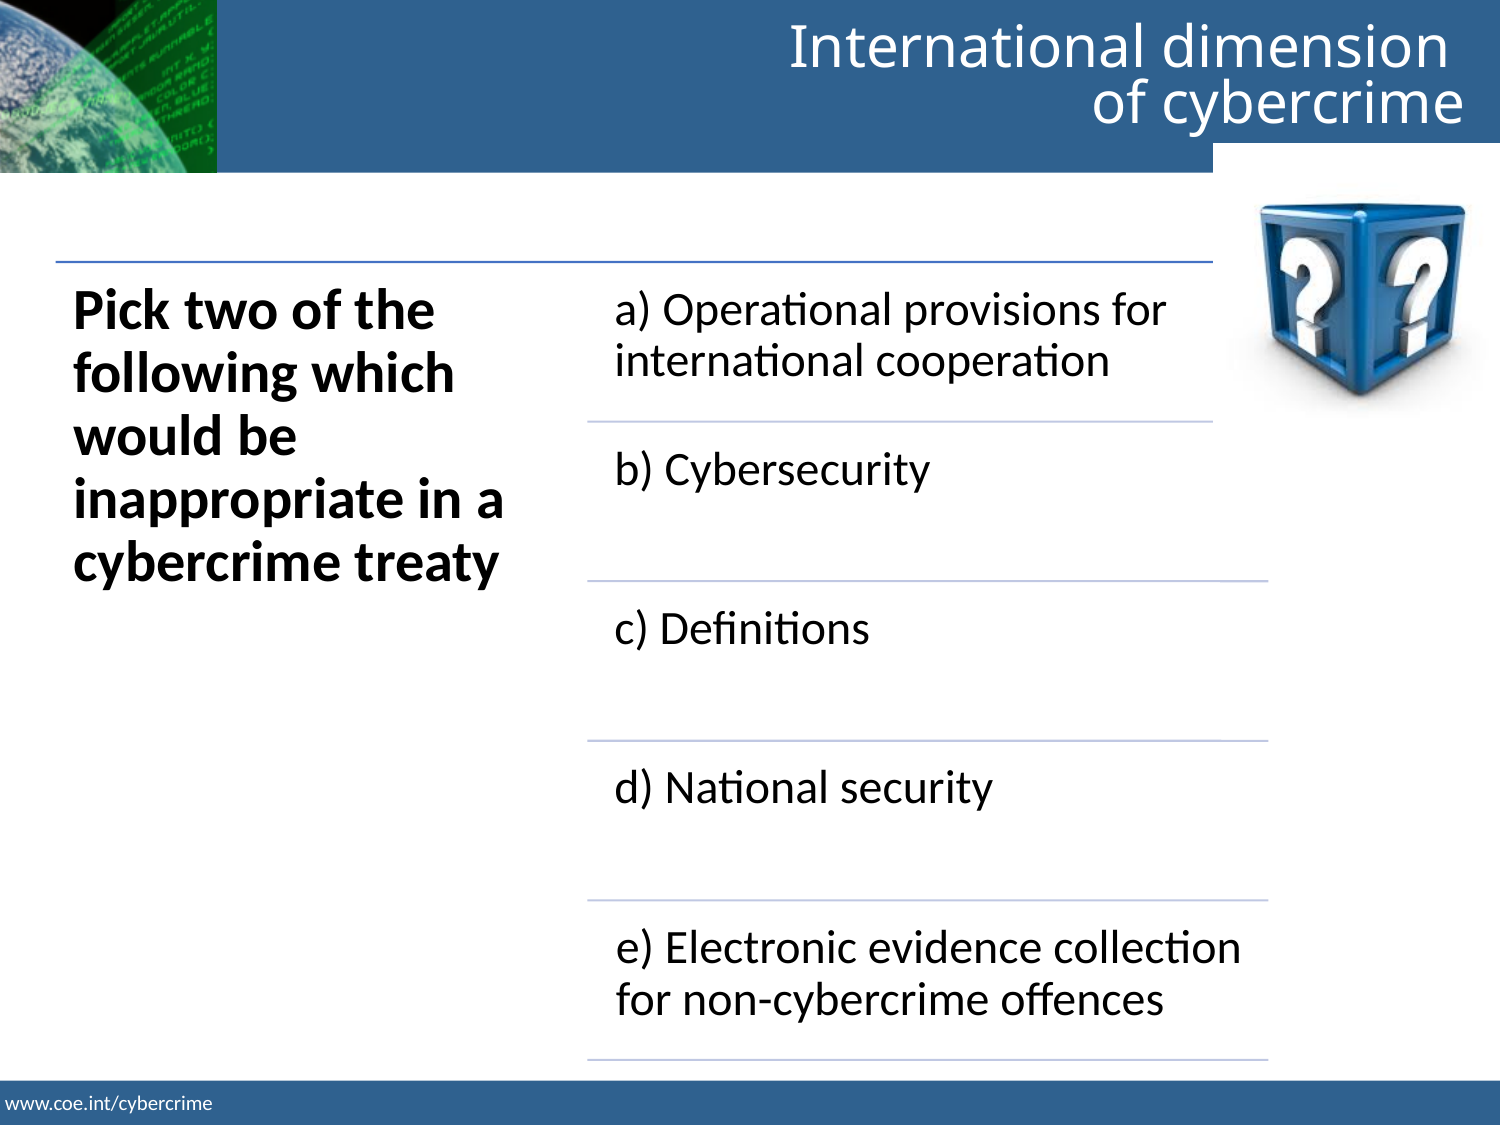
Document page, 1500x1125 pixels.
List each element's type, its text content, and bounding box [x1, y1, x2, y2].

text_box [55, 261, 1270, 1069]
text_box International dimension of cybercrime [515, 15, 1480, 143]
picture [1213, 143, 1500, 434]
picture [0, 1, 217, 173]
